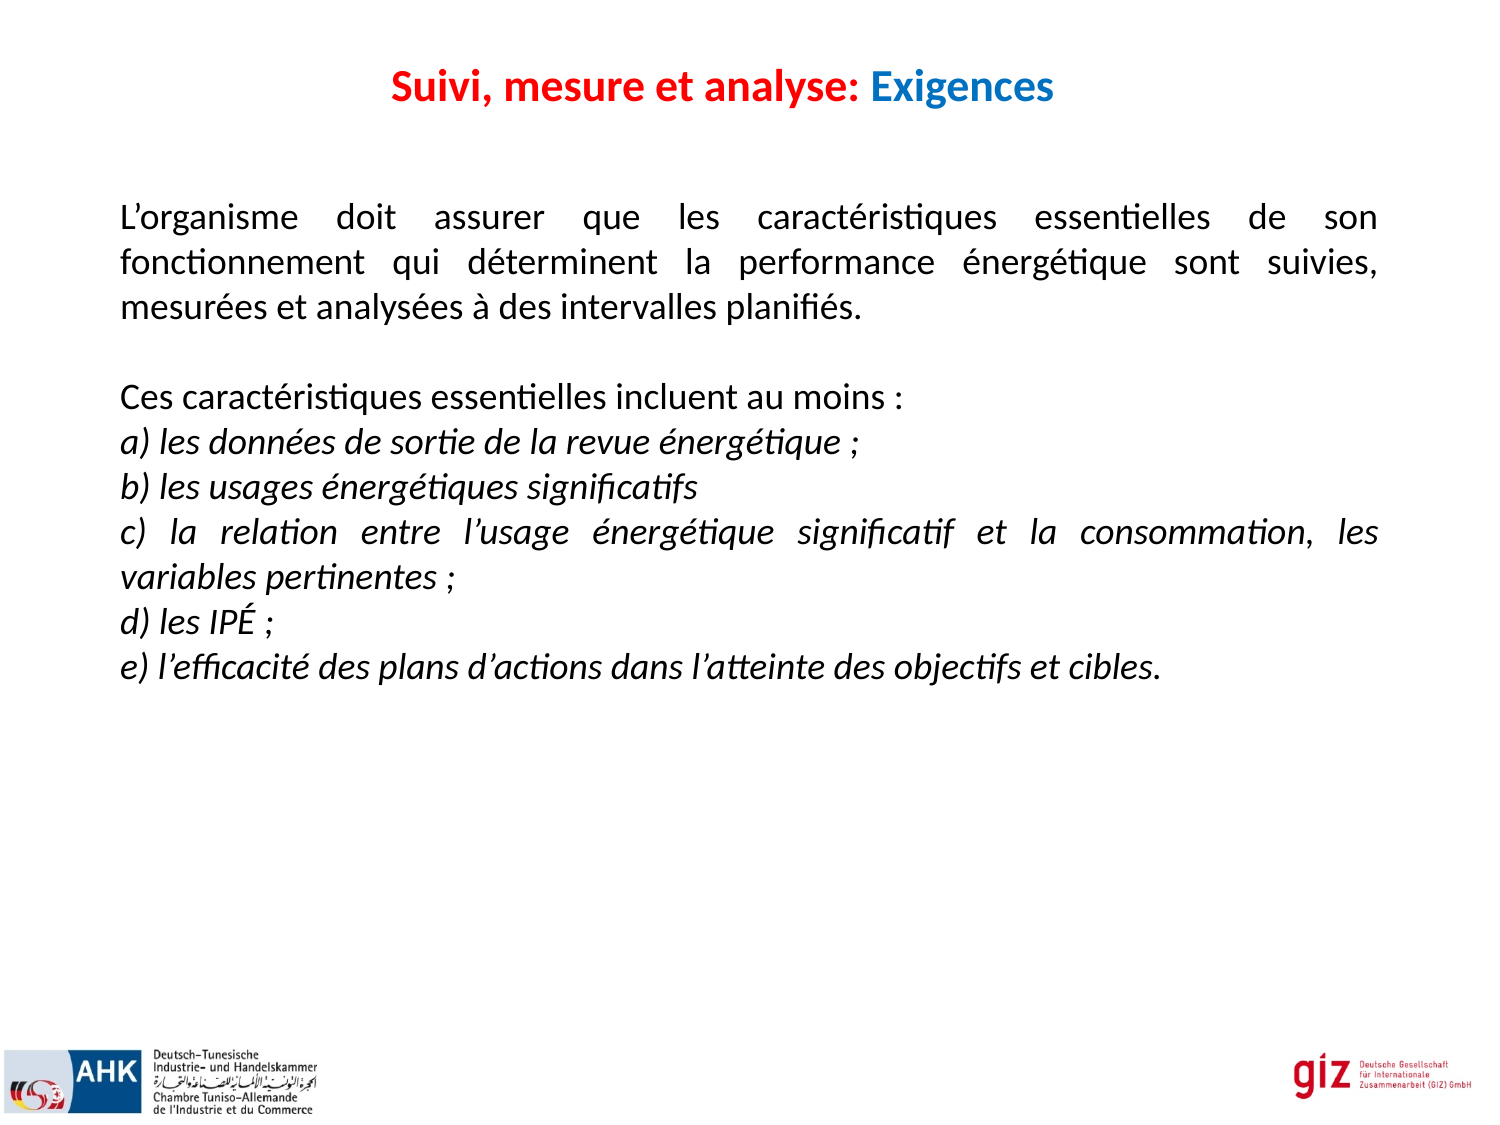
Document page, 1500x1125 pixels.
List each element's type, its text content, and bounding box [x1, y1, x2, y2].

text_box Suivi, mesure et analyse: Exigences [250, 48, 1196, 138]
text_box L’organisme doit assurer que les caractéristiques essentielles de son fonctionnement qui déterminent la performance énergétique sont suivies, mesurées et analysées à des intervalles planifiés. Ces caractéristiques essentielles incluent au moins : a) les données de sortie de la revue énergétique ; b) les usages énergétiques significatifs c) la relation entre l’usage énergétique significatif et la consommation, les variables pertinentes ; d) les IPÉ ; e) l’efficacité des plans d’actions dans l’atteinte des objectifs et cibles. [105, 184, 1395, 762]
picture [1275, 1031, 1500, 1125]
picture [3, 1049, 317, 1114]
